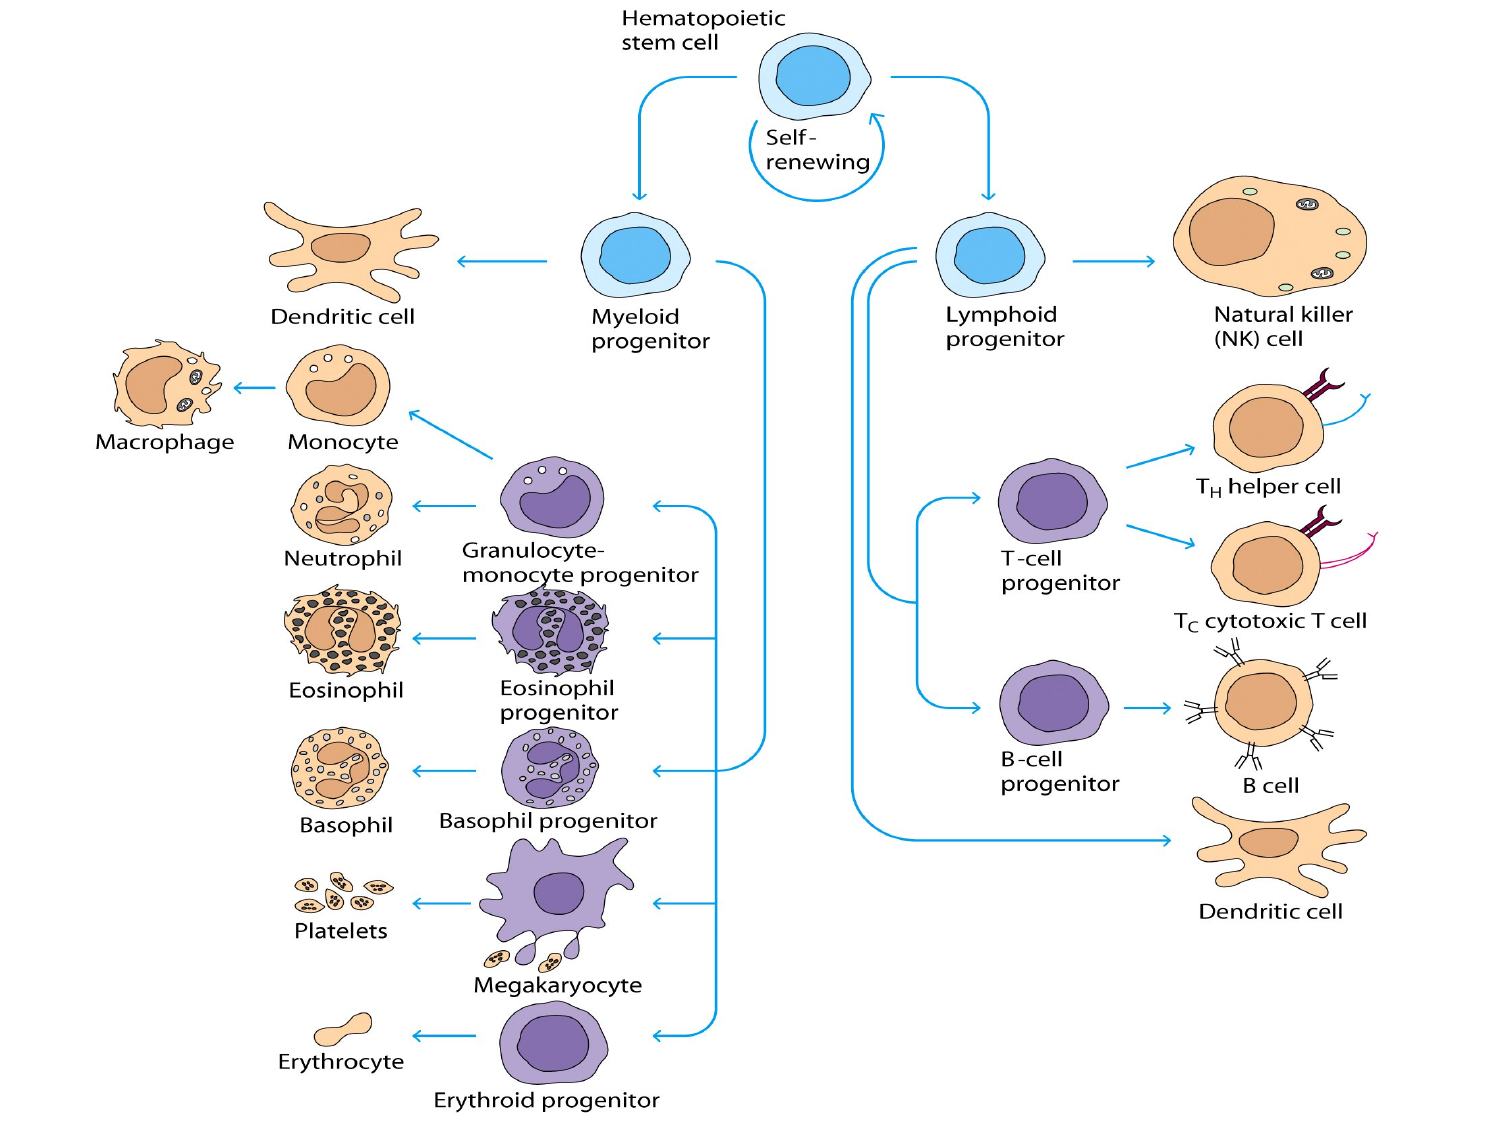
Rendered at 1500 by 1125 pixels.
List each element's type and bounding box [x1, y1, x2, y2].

picture [74, 0, 1401, 1125]
